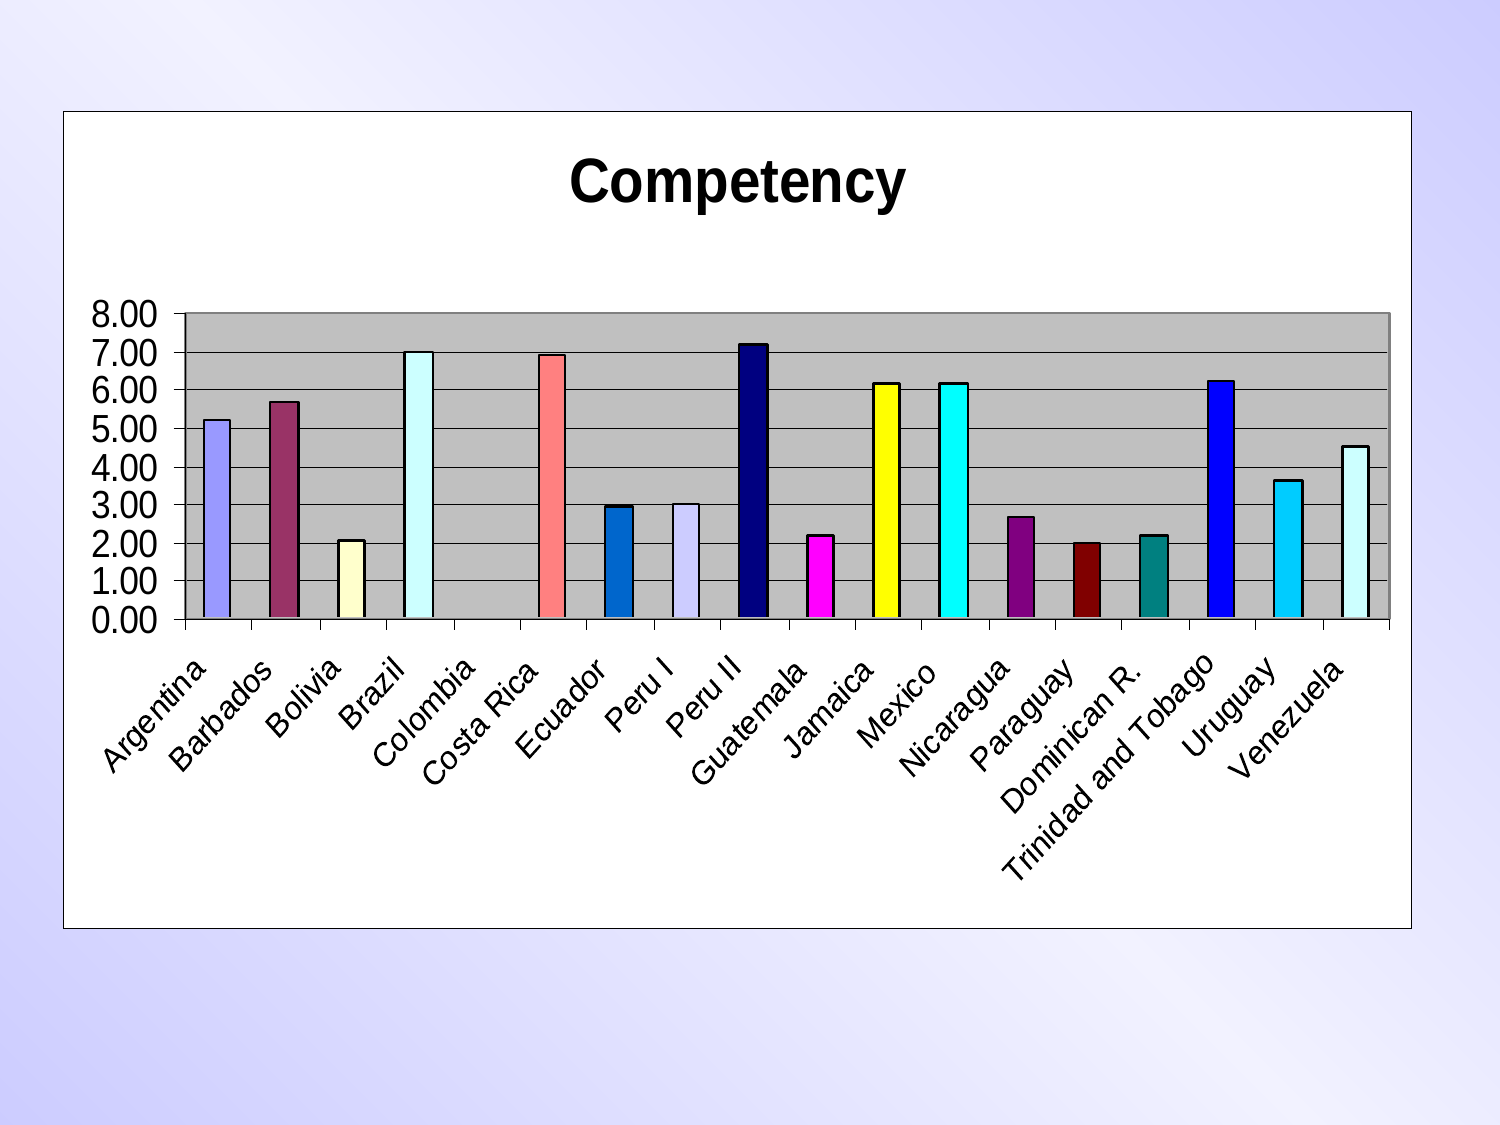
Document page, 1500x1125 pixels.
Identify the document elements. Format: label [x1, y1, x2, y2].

text_box [50, 98, 1426, 942]
